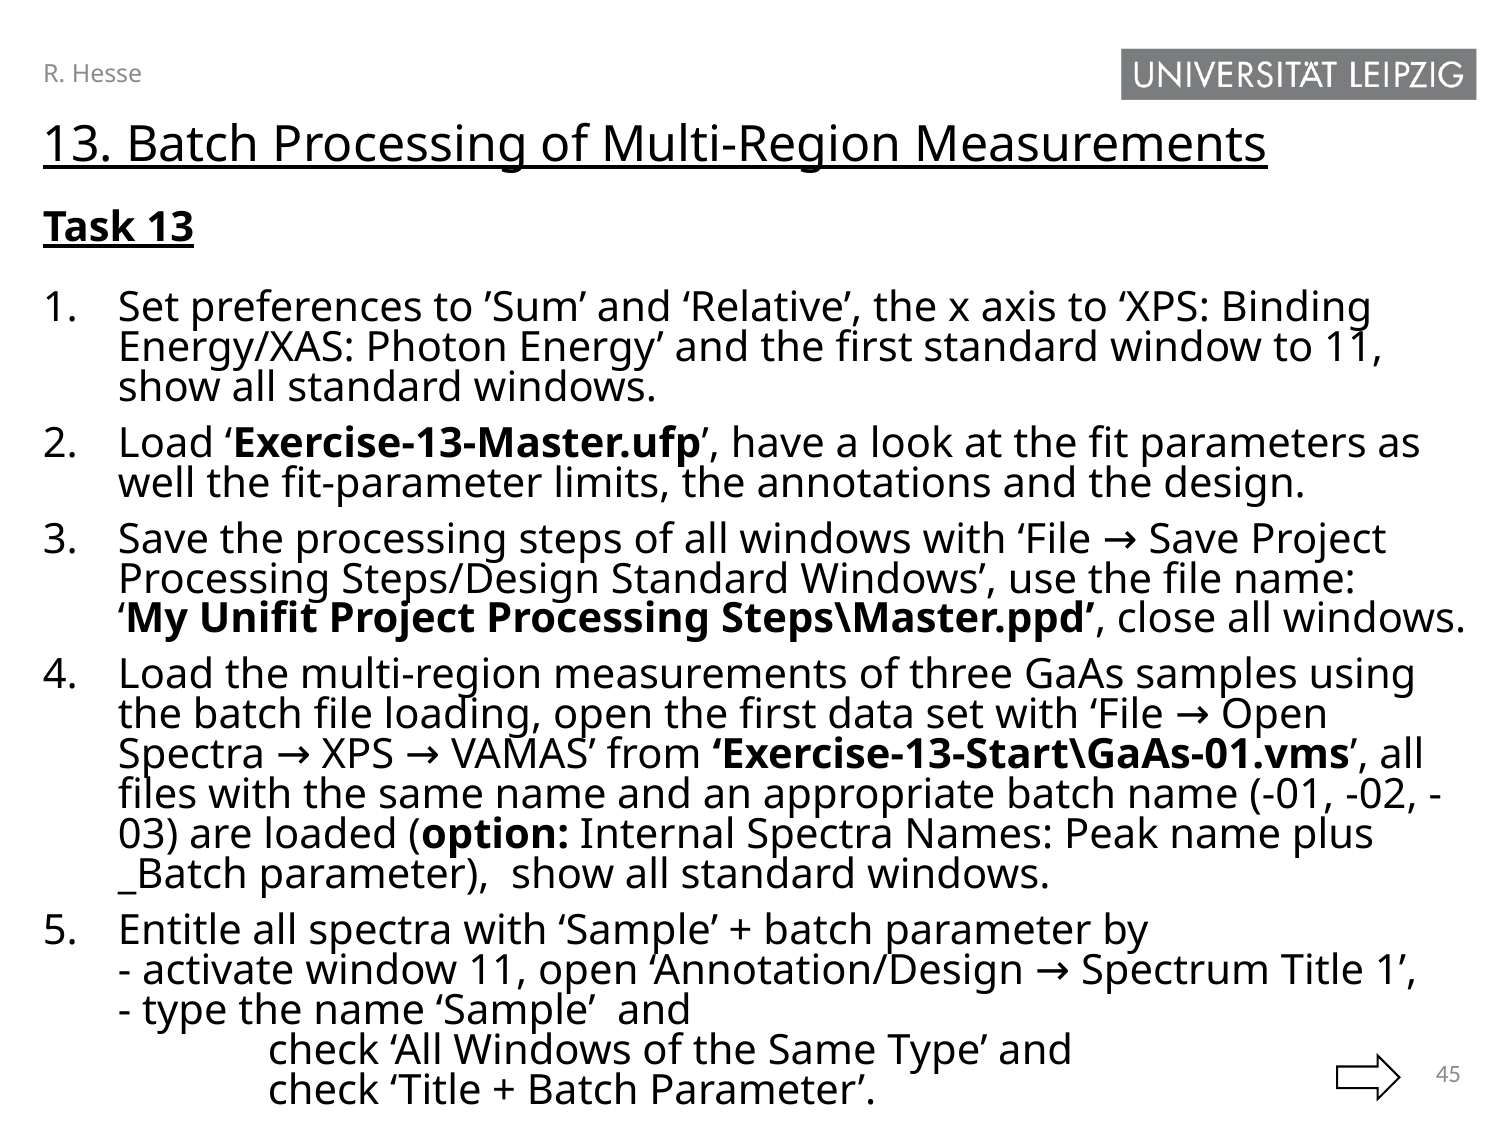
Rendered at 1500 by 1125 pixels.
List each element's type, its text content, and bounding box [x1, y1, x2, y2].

picture [1410, 48, 1477, 100]
text_box [1336, 1053, 1401, 1102]
text_box 13. Batch Processing of Multi-Region Measurements [28, 103, 1477, 179]
text_box Task 13 Set preferences to ’Sum’ and ‘Relative’, the x axis to ‘XPS: Binding Energy/XAS: Photon Energy’ and the first standard window to 11, show all standard windows. Load ‘Exercise-13-Master.ufp’, have a look at the fit parameters as well the fit-parameter limits, the annotations and the design. Save the processing steps of all windows with ‘File → Save Project Processing Steps/Design Standard Windows’, use the file name: ‘My Unifit Project Processing Steps\Master.ppd’, close all windows. Load the multi-region measurements of three GaAs samples using the batch file loading, open the first data set with ‘File → Open Spectra → XPS → VAMAS’ from ‘Exercise-13-Start\GaAs-01.vms’, all files with the same name and an appropriate batch name (-01, -02, -03) are loaded (option: Internal Spectra Names: Peak name plus _Batch parameter), show all standard windows. Entitle all spectra with ‘Sample’ + batch parameter by - activate window 11, open ‘Annotation/Design → Spectrum Title 1’, - type the name ‘Sample’ and check ‘All Windows of the Same Type’ and check ‘Title + Batch Parameter’. [28, 201, 1489, 1125]
footer R. Hesse [28, 44, 1410, 103]
